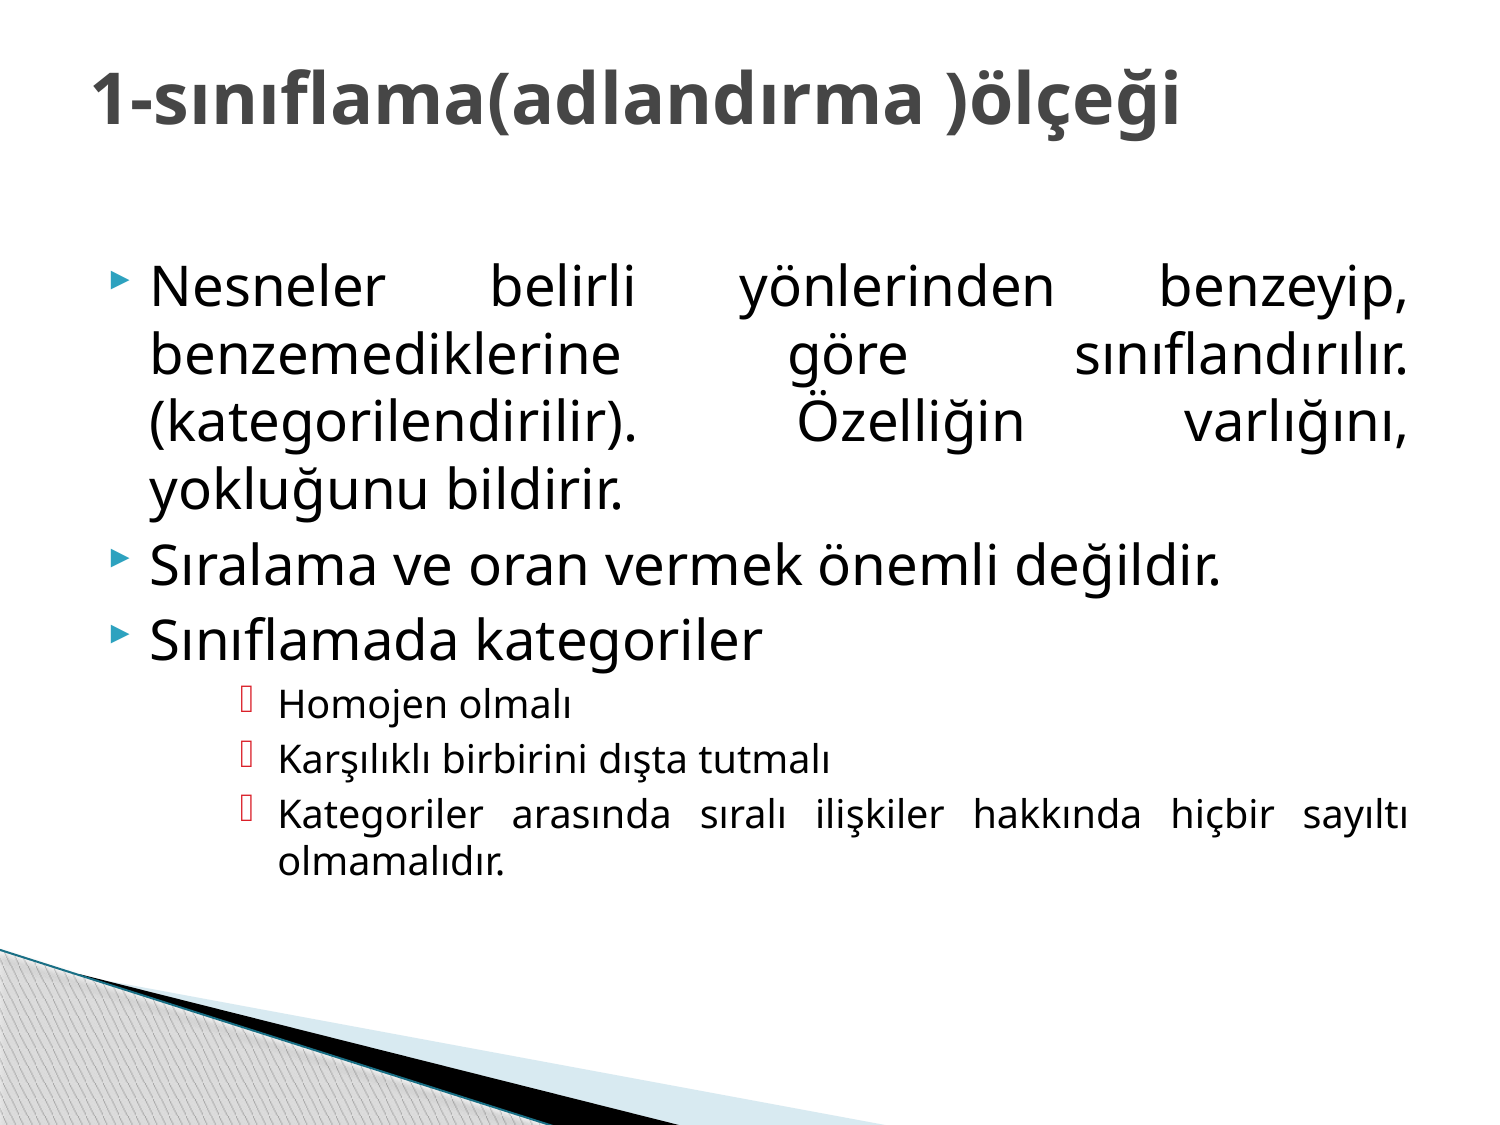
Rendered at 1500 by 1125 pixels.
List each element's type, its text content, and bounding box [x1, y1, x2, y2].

title 1-sınıflama(adlandırma )ölçeği [75, 45, 1425, 233]
list Nesneler belirli yönlerinden benzeyip, benzemediklerine göre sınıflandırılır.(kategorilendirilir). Özelliğin varlığını, yokluğunu bildirir. Sıralama ve oran vermek önemli değildir. Sınıflamada kategoriler Homojen olmalı Karşılıklı birbirini dışta tutmalı Kategoriler arasında sıralı ilişkiler hakkında hiçbir sayıltı olmamalıdır. [75, 243, 1425, 986]
